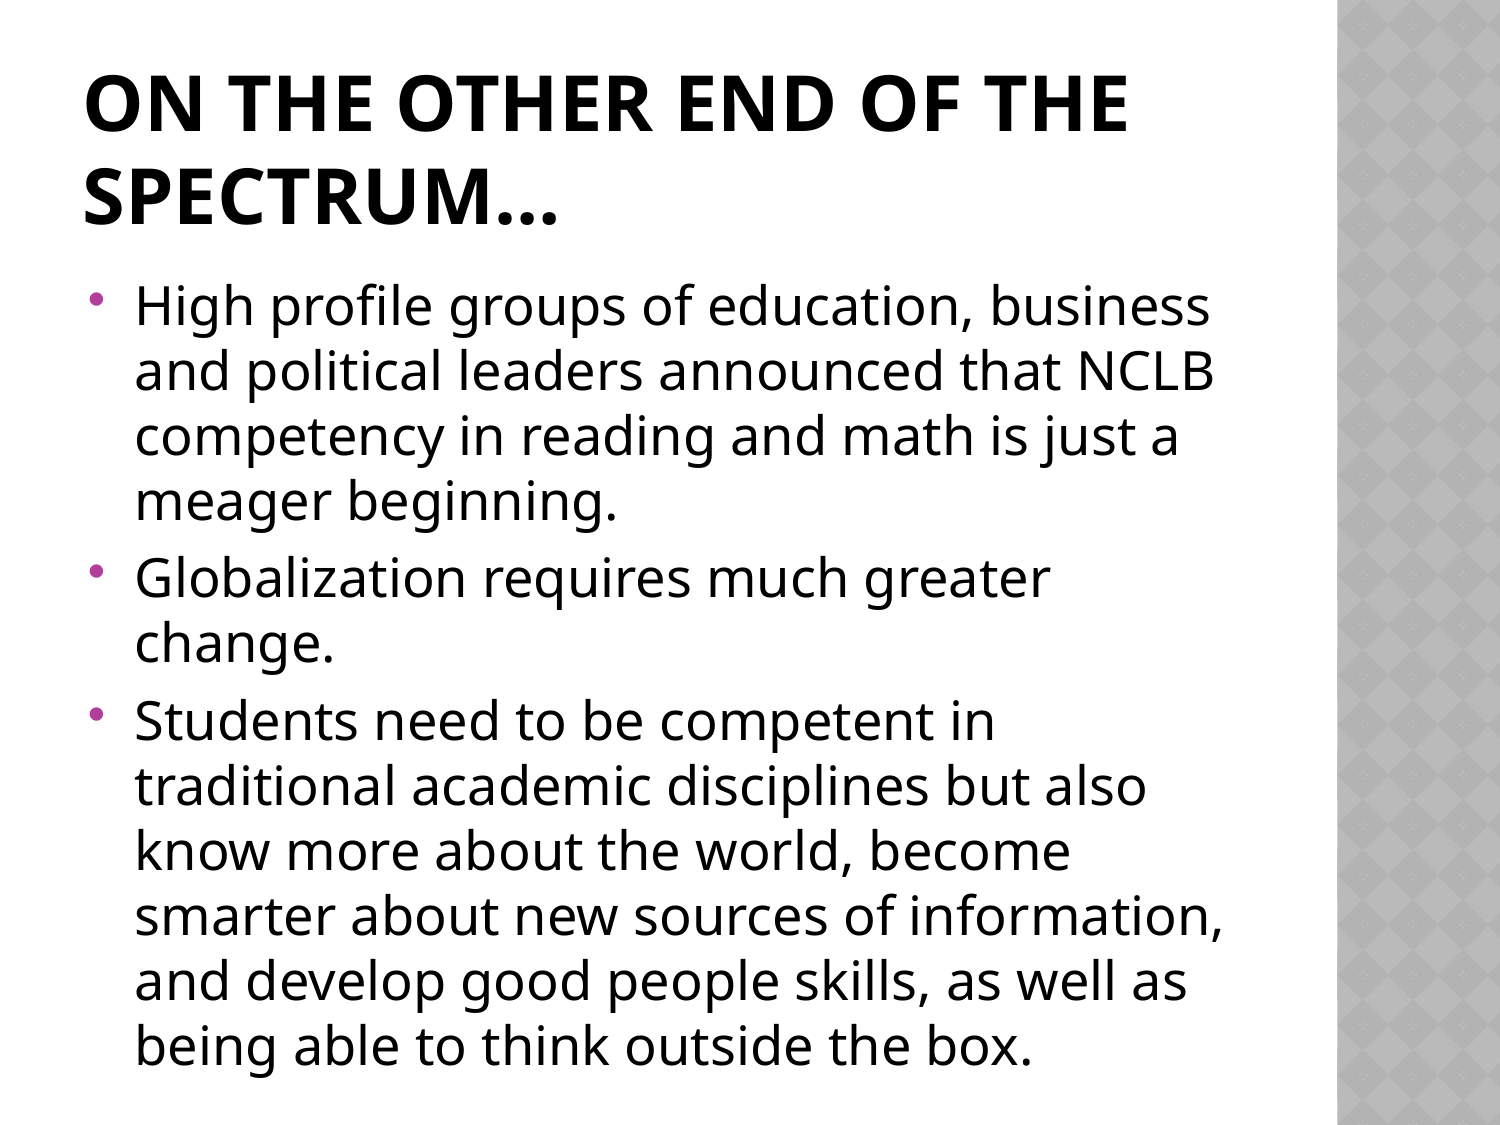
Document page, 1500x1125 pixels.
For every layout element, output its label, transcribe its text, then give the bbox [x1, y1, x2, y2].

title On the other end of the spectrum… [75, 52, 1263, 240]
list High profile groups of education, business and political leaders announced that NCLB competency in reading and math is just a meager beginning. Globalization requires much greater change. Students need to be competent in traditional academic disciplines but also know more about the world, become smarter about new sources of information, and develop good people skills, as well as being able to think outside the box. [75, 264, 1263, 1059]
